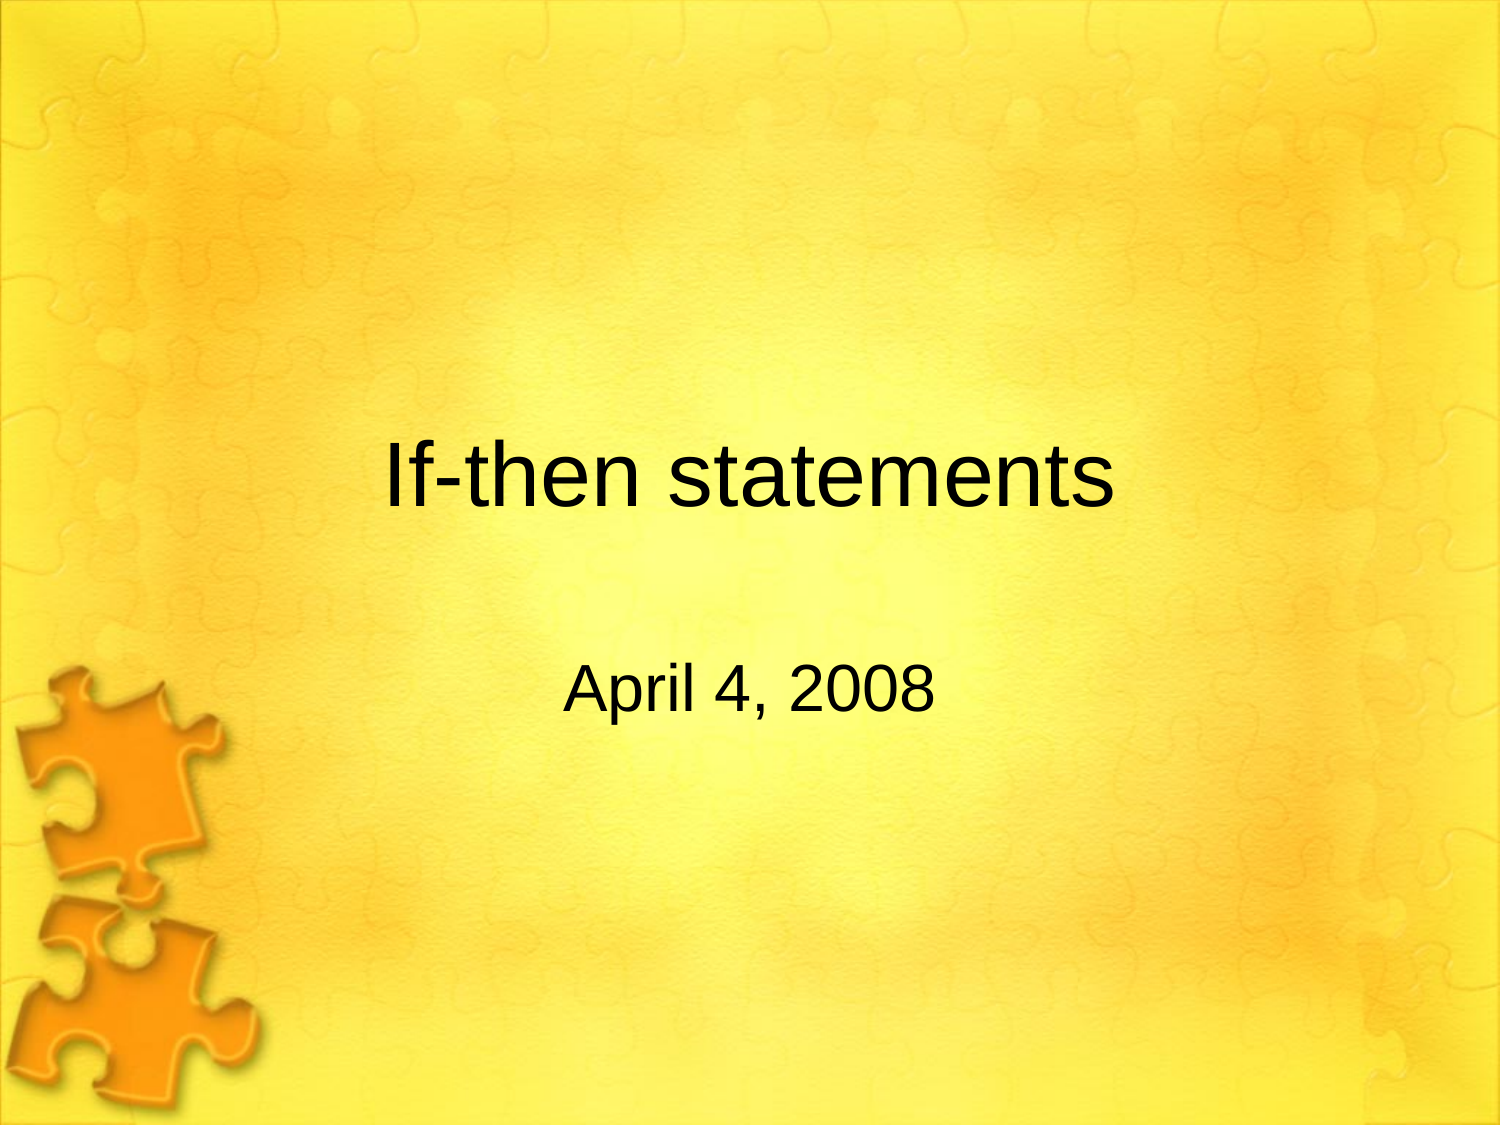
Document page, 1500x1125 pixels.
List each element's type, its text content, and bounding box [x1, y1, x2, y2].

title If-then statements [112, 349, 1388, 591]
subtitle April 4, 2008 [224, 637, 1276, 926]
picture [0, 0, 1500, 1125]
